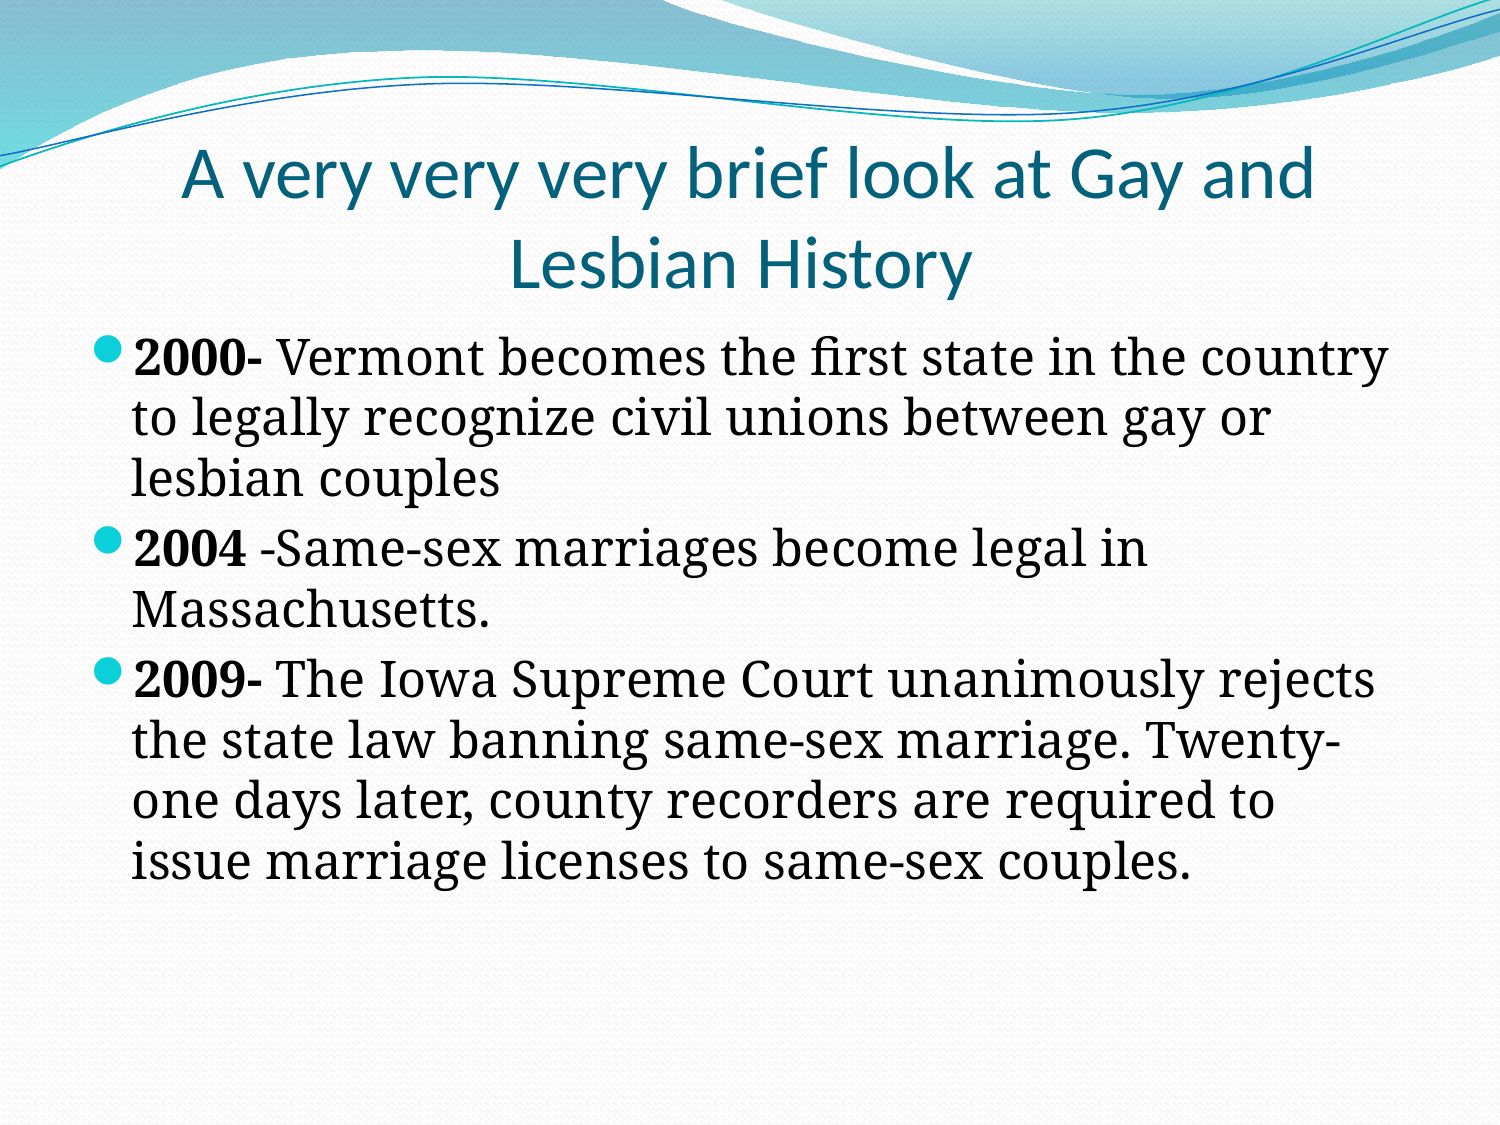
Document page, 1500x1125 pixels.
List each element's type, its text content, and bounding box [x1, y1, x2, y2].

list 2000- Vermont becomes the first state in the country to legally recognize civil unions between gay or lesbian couples 2004 -Same-sex marriages become legal in Massachusetts. 2009- The Iowa Supreme Court unanimously rejects the state law banning same-sex marriage. Twenty-one days later, county recorders are required to issue marriage licenses to same-sex couples. [74, 317, 1426, 1038]
title A very very very brief look at Gay and Lesbian History [74, 115, 1426, 304]
